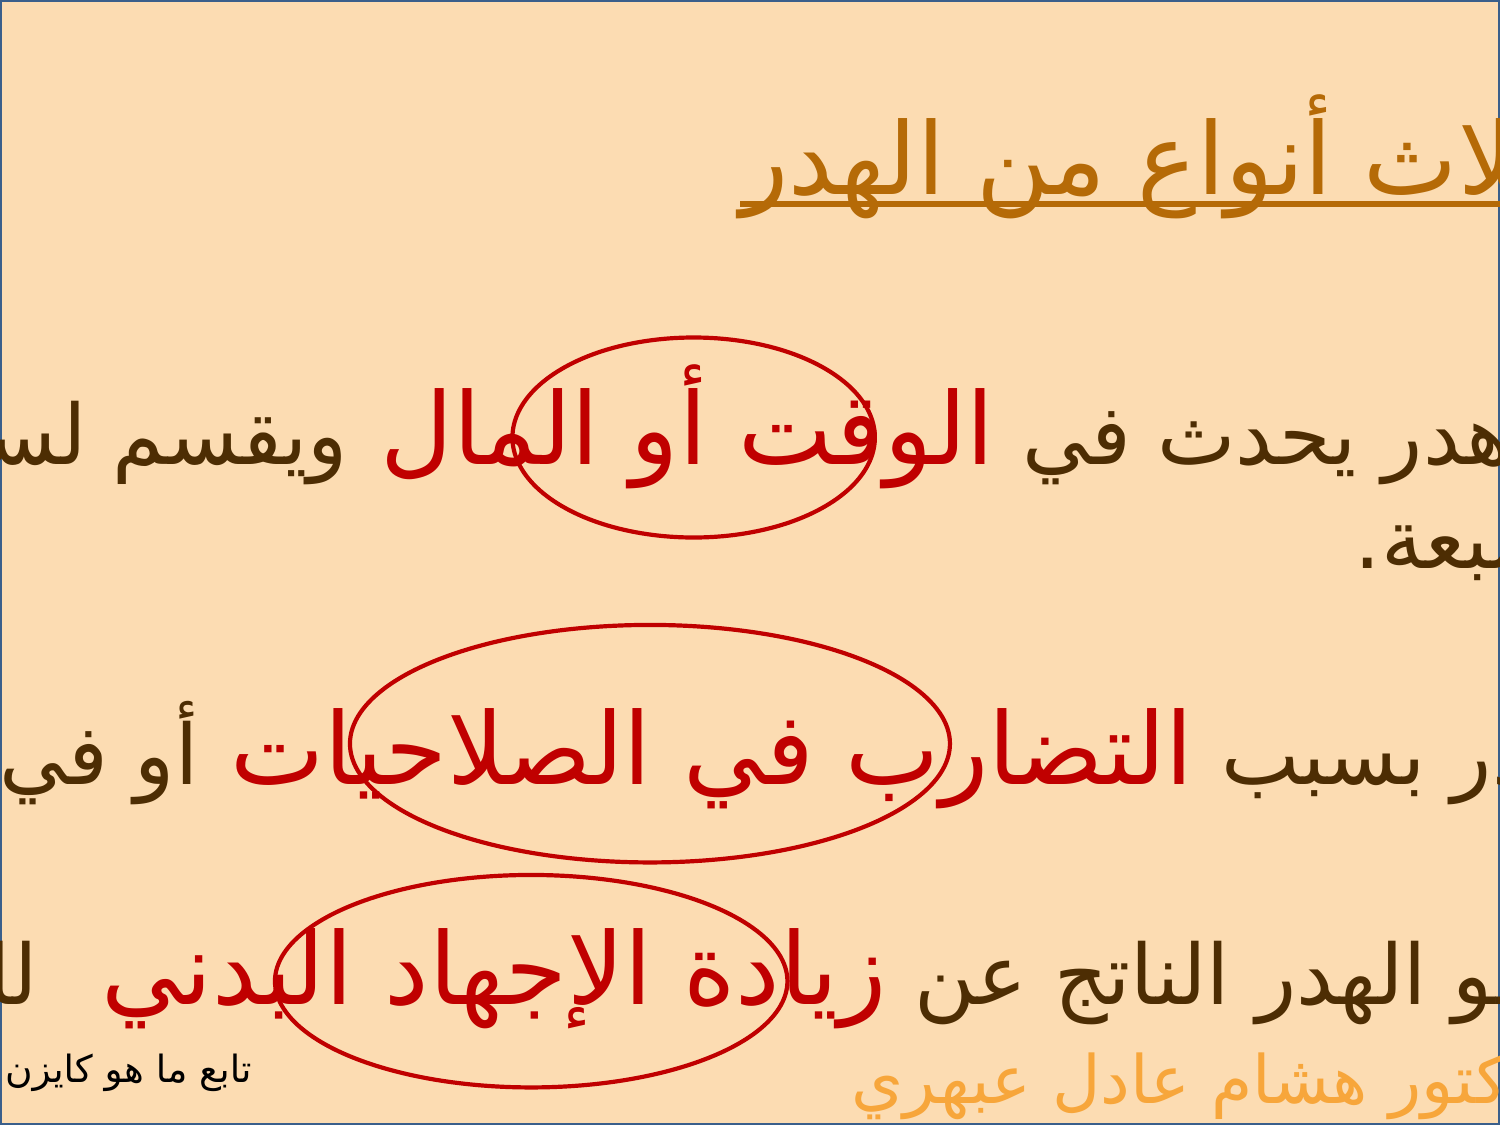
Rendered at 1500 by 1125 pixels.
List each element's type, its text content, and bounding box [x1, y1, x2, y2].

text_box [0, 1032, 1500, 1125]
text_box [510, 335, 877, 540]
text_box تابع ما هو كايزن [0, 1037, 267, 1098]
text_box [0, 0, 1500, 312]
text_box الدكتور هشام عادل عبهري [836, 1032, 1500, 1124]
text_box [347, 622, 953, 865]
text_box ثلاث أنواع من الهدر [725, 87, 1500, 223]
text_box [272, 872, 790, 1090]
text_box 1. مودا: أي هدر يحدث في الوقت أو المال ويقسم لسبعة أقسام هي النفايات السبعة. 2. مورا: الهدر بسبب التضارب في الصلاحيات أو في الأعمال 3. موري: وهو الهدر الناتج عن زيادة الإجهاد البدني للموظفين [0, 312, 1500, 1032]
